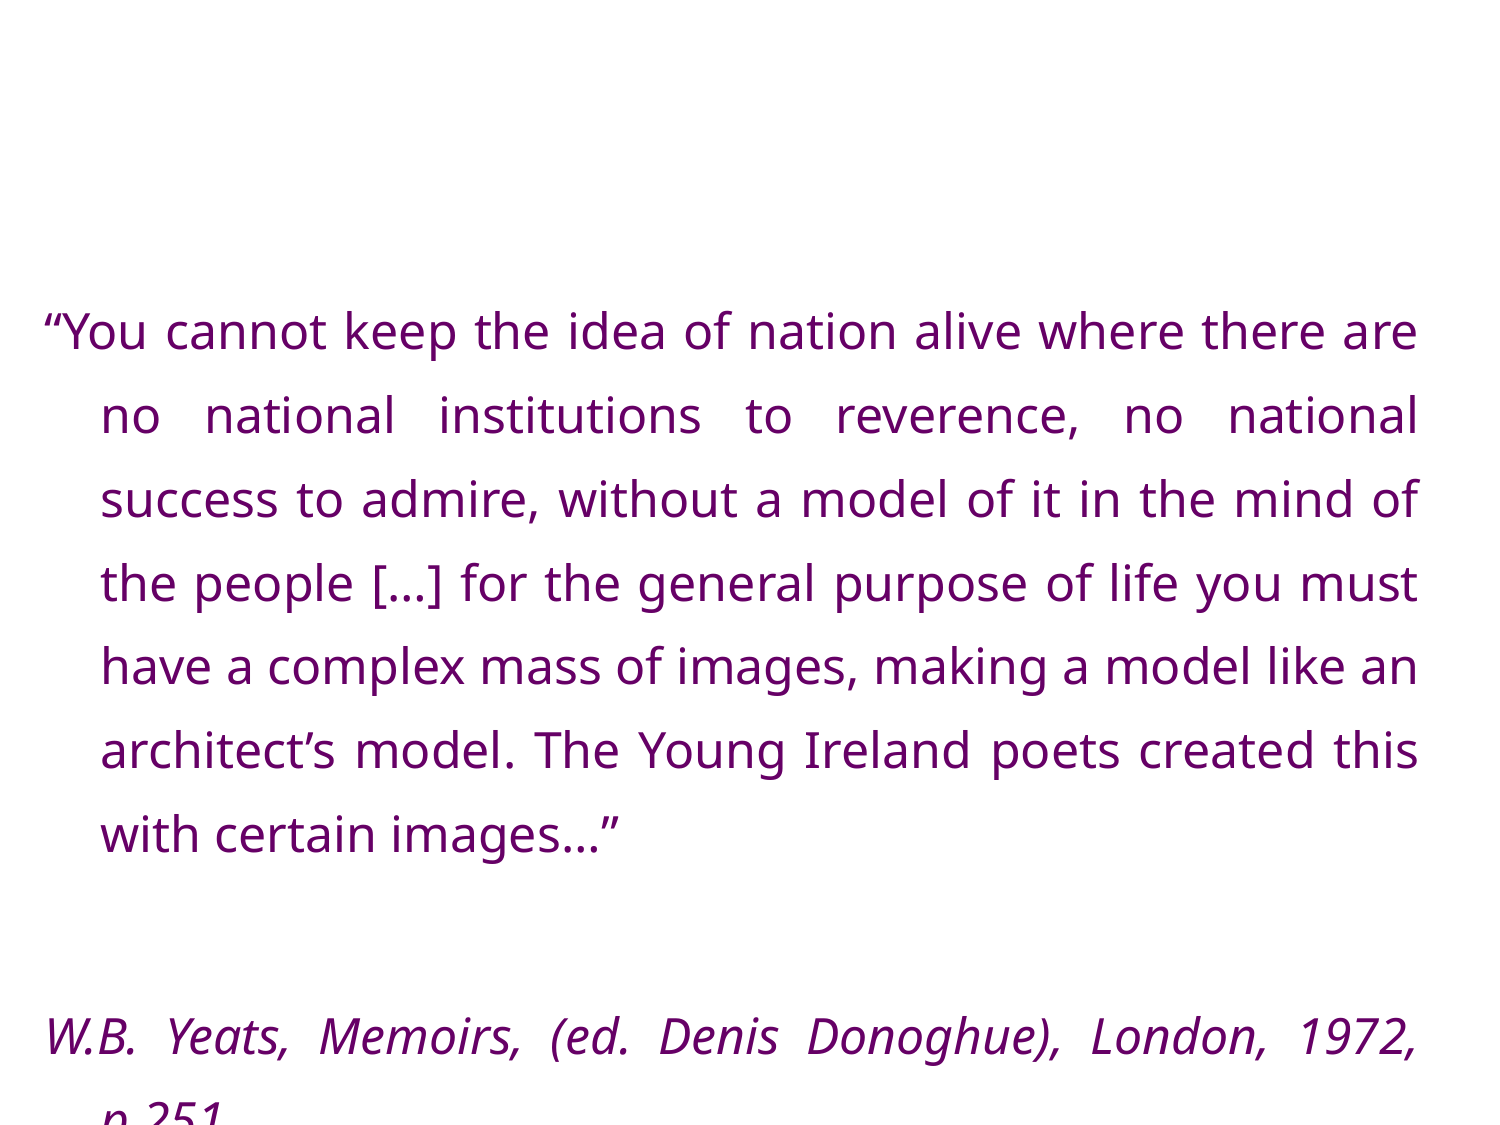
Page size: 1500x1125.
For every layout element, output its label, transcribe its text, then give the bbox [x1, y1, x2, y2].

list “You cannot keep the idea of nation alive where there are no national institutions to reverence, no national success to admire, without a model of it in the mind of the people […] for the general purpose of life you must have a complex mass of images, making a model like an architect’s model. The Young Ireland poets created this with certain images…” W.B. Yeats, Memoirs, (ed. Denis Donoghue), London, 1972, p.251 [29, 90, 1435, 1029]
